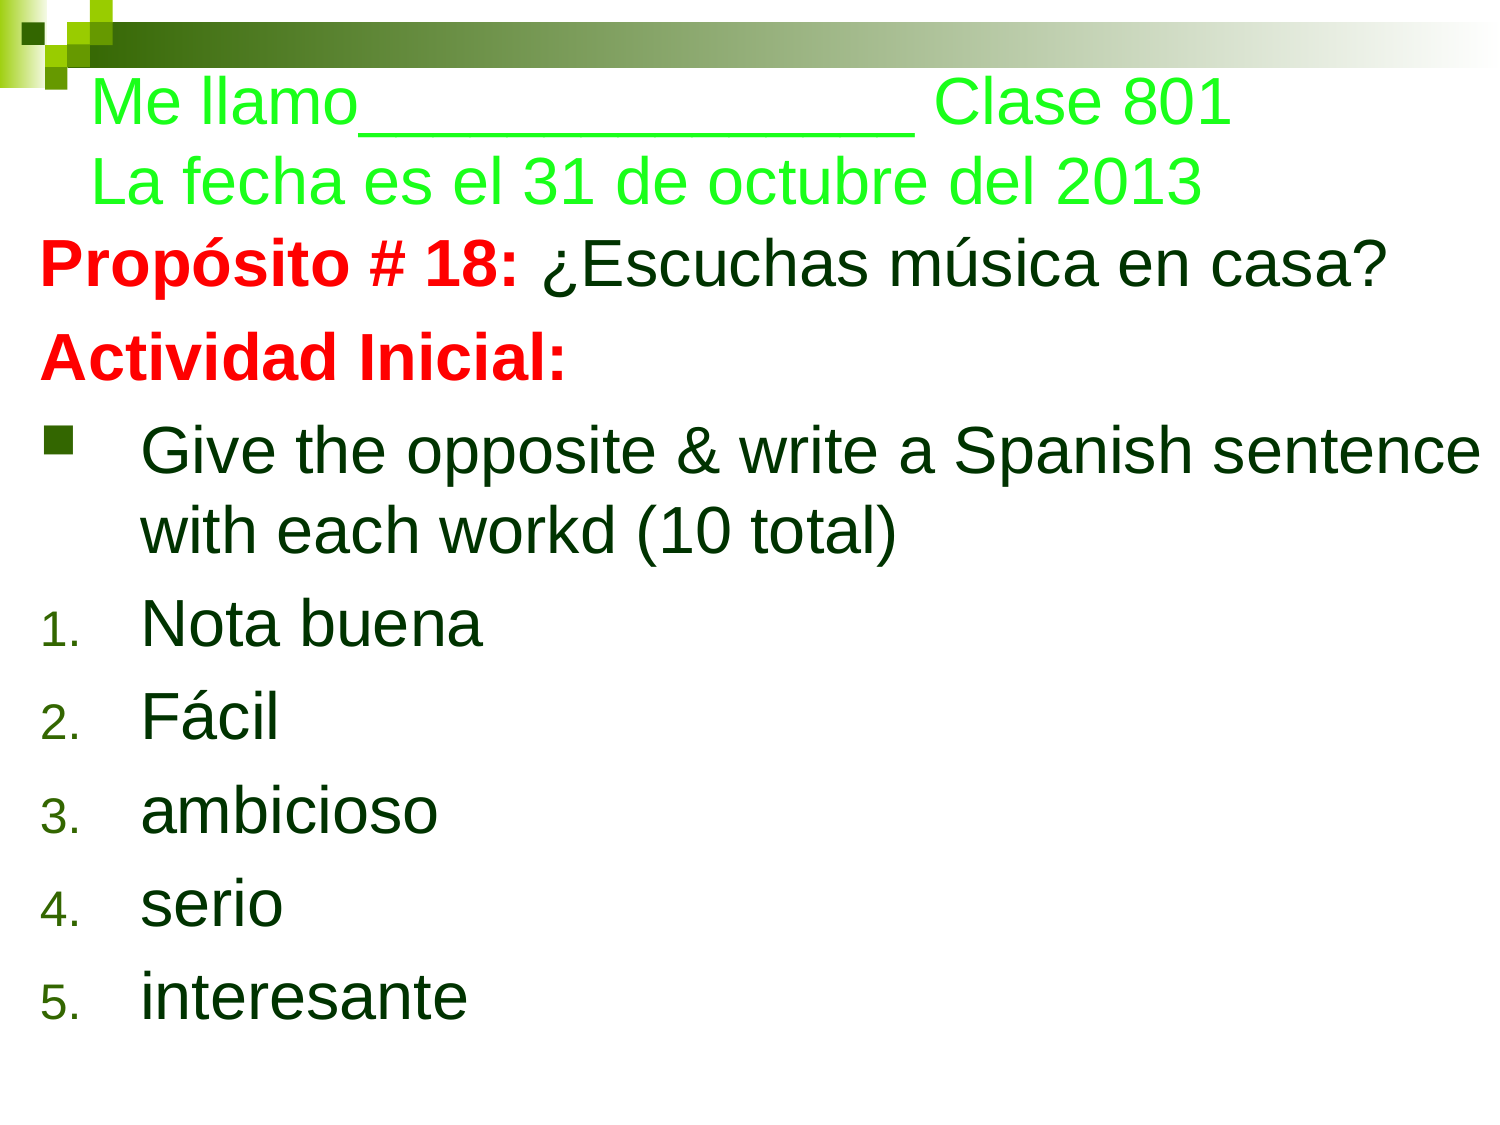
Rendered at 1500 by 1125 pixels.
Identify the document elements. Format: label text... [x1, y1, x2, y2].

title Me llamo_______________ Clase 801 La fecha es el 31 de octubre del 2013 [75, 24, 1425, 212]
list Propósito # 18: ¿Escuchas música en casa? Actividad Inicial: Give the opposite & write a Spanish sentence with each workd (10 total) Nota buena Fácil ambicioso serio interesante [24, 212, 1500, 1125]
